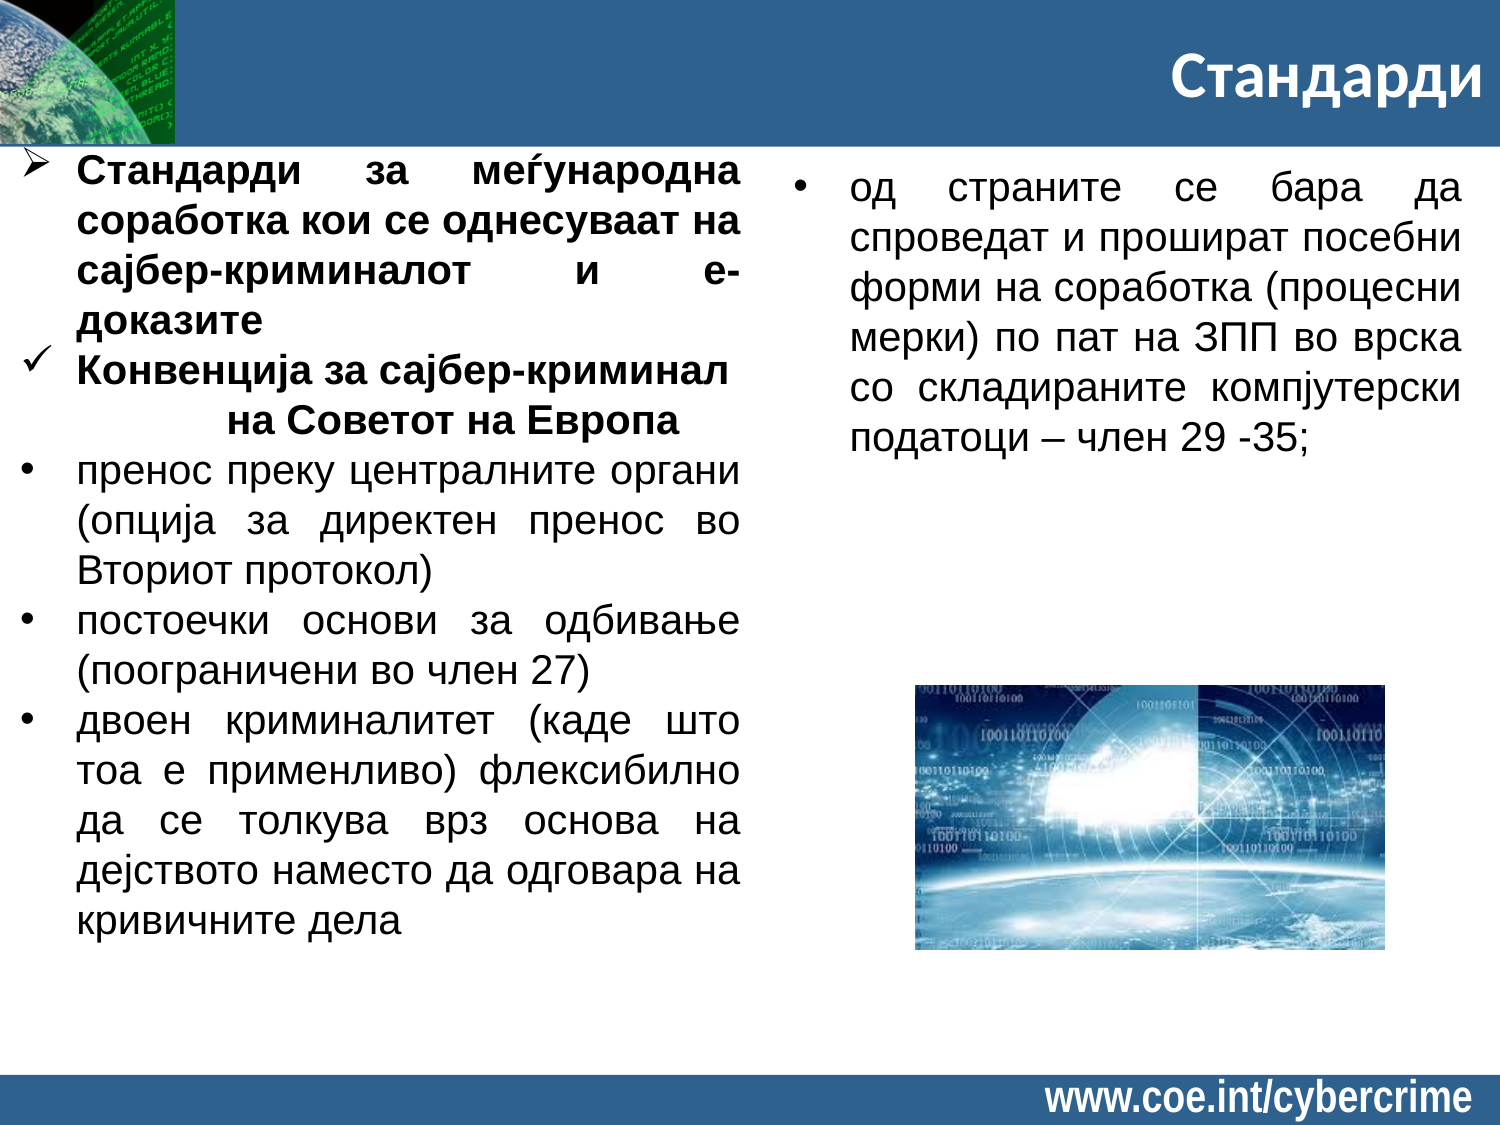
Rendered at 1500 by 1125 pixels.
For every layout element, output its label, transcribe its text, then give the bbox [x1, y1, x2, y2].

text_box Стандарди [179, 0, 1500, 149]
text_box [0, 1073, 1030, 1125]
text_box Стандарди за меѓународна соработка кои се однесуваат на сајбер-криминалот и е-доказите Конвенција за сајбер-криминал на Советот на Европа пренос преку централните органи (опција за директен пренос во Вториот протокол) постоечки основи за одбивање (поограничени во член 27) двоен криминалитет (каде што тоа е применливо) флексибилно да се толкува врз основа на дејството наместо да одговара на кривичните дела [5, 135, 756, 951]
text_box www.coe.int/cybercrime [1030, 1059, 1500, 1125]
text_box од страните се бара да спроведат и прошират посебни форми на соработка (процесни мерки) по пат на ЗПП во врска со складираните компјутерски податоци – член 29 -35; [778, 152, 1477, 468]
picture [0, 0, 175, 144]
picture [915, 685, 1385, 950]
